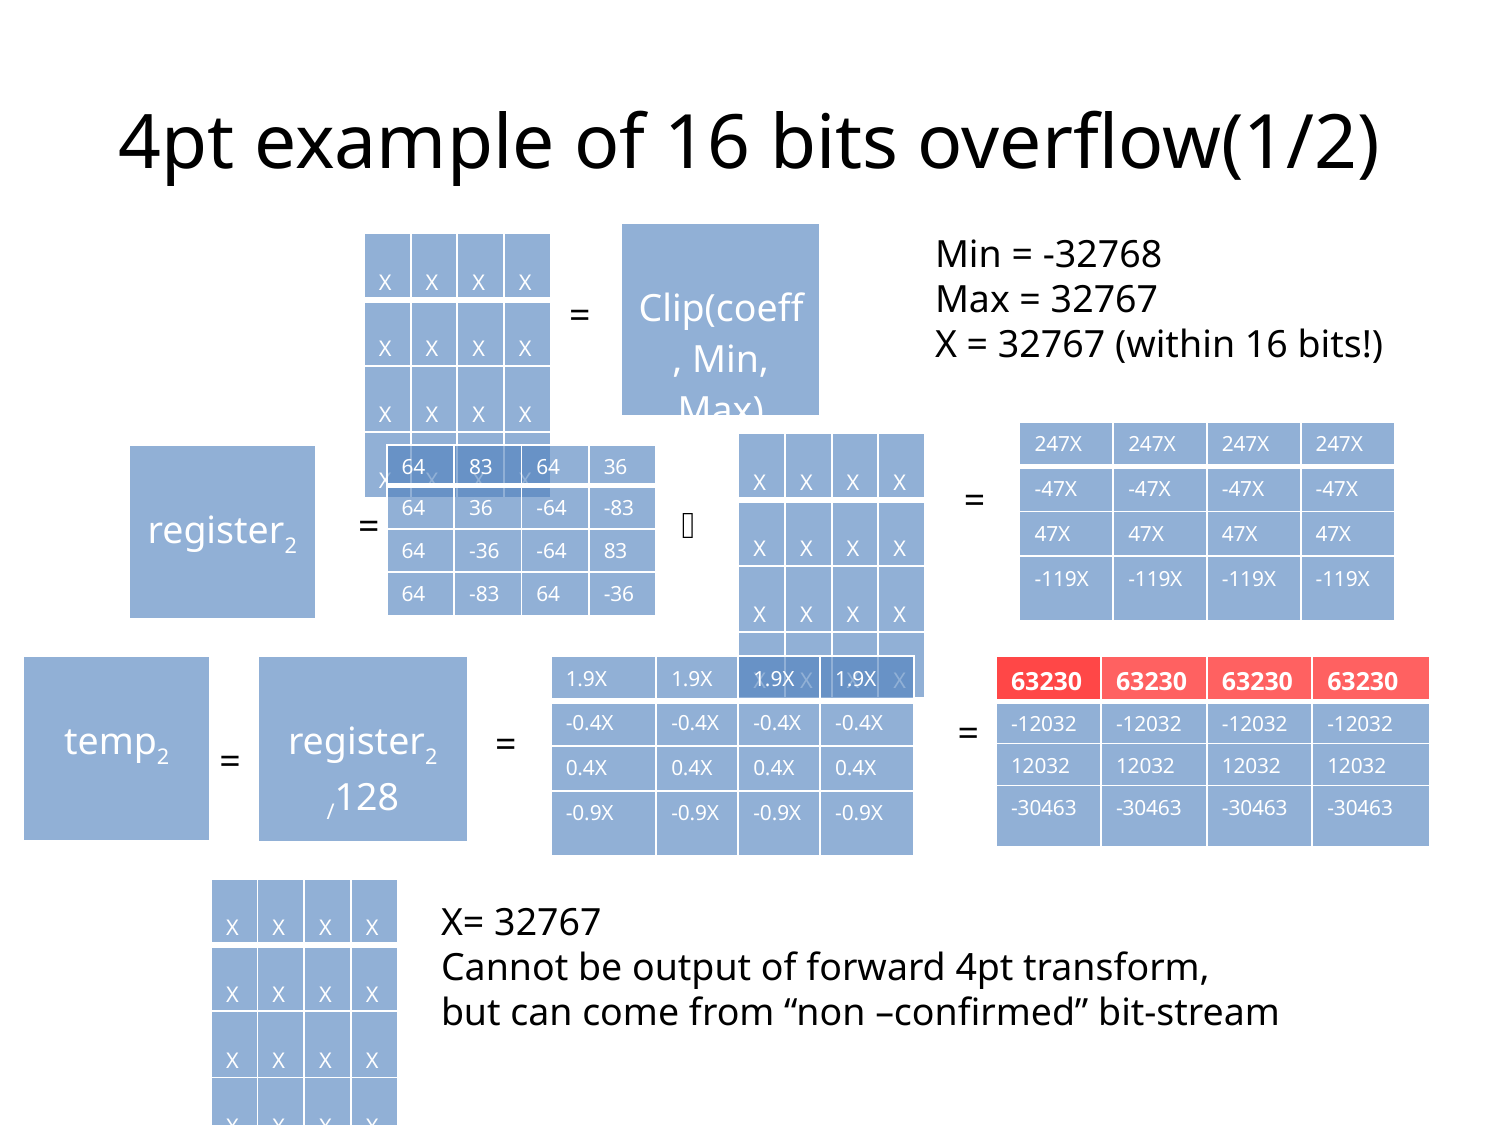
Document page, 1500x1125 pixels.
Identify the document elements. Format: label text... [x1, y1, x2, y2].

table_cell X [352, 1012, 397, 1077]
text_box  [666, 493, 715, 553]
table_cell X [305, 1012, 350, 1077]
table_cell -83 [455, 573, 521, 615]
table_cell X [786, 503, 831, 565]
table_cell -0.9X [657, 792, 737, 855]
table_header 83 [455, 446, 521, 483]
table_header X [305, 880, 350, 942]
table_cell -119X [1208, 557, 1300, 620]
table_cell 12032 [1208, 744, 1311, 785]
table_header X [365, 234, 410, 297]
table_header 64 [388, 446, 453, 483]
table_cell X [305, 1078, 350, 1125]
table_cell 64 [522, 573, 588, 615]
title 4pt example of 16 bits overflow(1/2) [75, 45, 1425, 233]
table_cell X [879, 567, 924, 631]
table_cell -119X [1302, 557, 1394, 620]
table_cell -64 [522, 488, 588, 528]
table_header 64 [522, 446, 588, 483]
text_box = [343, 495, 386, 555]
table_cell 64 [388, 573, 453, 615]
table_header X [833, 434, 877, 497]
table_header X [505, 234, 550, 297]
text_box Min = -32768 Max = 32767 X = 32767 (within 16 bits!) [920, 222, 1399, 373]
table_cell -12032 [997, 704, 1100, 743]
table_header Clip(coeff, Min, Max) [622, 224, 819, 415]
table_cell X [212, 948, 257, 1010]
text_box = [949, 468, 1003, 529]
table_header 36 [590, 446, 655, 483]
table_cell -12032 [1208, 704, 1311, 743]
table_cell X [458, 303, 503, 365]
table_cell 0.4X [821, 747, 913, 790]
table_cell 47X [1302, 512, 1394, 555]
table_cell X [879, 633, 924, 697]
text_box = [942, 701, 997, 761]
table_header X [258, 880, 303, 942]
table_header 1.9X [657, 657, 737, 698]
table_cell X [833, 503, 877, 565]
table_header 247X [1020, 423, 1112, 464]
table_cell -36 [455, 530, 521, 571]
table_cell 0.4X [552, 747, 655, 790]
table_header X [352, 880, 397, 942]
table_cell -47X [1020, 469, 1112, 511]
table_cell -47X [1208, 469, 1300, 511]
table_cell -119X [1020, 557, 1112, 620]
table_header 1.9X [739, 657, 819, 698]
table_cell X [412, 303, 456, 365]
table_header 63230 [1208, 657, 1311, 699]
table_header X [212, 880, 257, 942]
table_cell -83 [590, 488, 655, 528]
table_cell -30463 [1313, 786, 1429, 846]
table_header temp2 [24, 657, 209, 840]
table_cell 0.4X [657, 747, 737, 790]
table_cell X [739, 503, 784, 565]
table_cell X [879, 503, 924, 565]
table_cell X [305, 948, 350, 1010]
table_cell X [458, 433, 503, 444]
table_cell 64 [388, 530, 453, 571]
text_box = [554, 284, 608, 344]
table_cell 0.4X [739, 747, 819, 790]
table_cell -64 [522, 530, 588, 571]
table_cell -47X [1114, 469, 1206, 511]
table_header 247X [1302, 423, 1394, 464]
table_cell -0.4X [552, 704, 655, 745]
table_header register2 /128 [259, 657, 467, 841]
table_cell 47X [1020, 512, 1112, 555]
table_cell 12032 [1102, 744, 1206, 785]
table_cell -30463 [1102, 786, 1206, 846]
table_cell X [365, 303, 410, 365]
table_cell X [786, 633, 831, 655]
table_header 1.9X [821, 657, 913, 698]
table_cell X [739, 633, 784, 655]
table_cell X [365, 367, 410, 431]
table_cell X [258, 1012, 303, 1077]
table_cell X [365, 433, 410, 497]
table_cell 47X [1114, 512, 1206, 555]
table_cell 47X [1208, 512, 1300, 555]
table_header X [412, 234, 456, 297]
table_header 247X [1208, 423, 1300, 464]
table_cell 12032 [997, 744, 1100, 785]
table_cell X [412, 367, 456, 431]
table_cell X [505, 303, 550, 365]
table_header X [739, 434, 784, 497]
table_cell X [258, 948, 303, 1010]
table_cell -0.4X [821, 704, 913, 745]
table_cell -0.9X [739, 792, 819, 855]
text_box = [204, 729, 257, 790]
table_header X [879, 434, 924, 497]
table_cell -0.9X [821, 792, 913, 855]
table_cell X [352, 948, 397, 1010]
table_cell X [786, 567, 831, 631]
table_cell 83 [590, 530, 655, 571]
table_cell X [833, 567, 877, 631]
table_cell -0.4X [739, 704, 819, 745]
table_header X [458, 234, 503, 297]
table_cell -0.9X [552, 792, 655, 855]
table_cell X [352, 1078, 397, 1125]
table_cell -30463 [1208, 786, 1311, 846]
table_cell X [505, 367, 550, 431]
table_cell -12032 [1102, 704, 1206, 743]
table_cell X [212, 1078, 257, 1125]
table_header X [786, 434, 831, 497]
table_cell -47X [1302, 469, 1394, 511]
table_header 1.9X [552, 657, 655, 698]
table_cell -36 [590, 573, 655, 615]
table_cell -30463 [997, 786, 1100, 846]
table_cell X [833, 633, 877, 655]
table_cell 12032 [1313, 744, 1429, 785]
table_cell 64 [388, 488, 453, 528]
table_header 247X [1114, 423, 1206, 464]
table_header 63230 [1102, 657, 1206, 699]
table_cell -12032 [1313, 704, 1429, 743]
table_header register2 [130, 446, 315, 618]
table_cell X [212, 1012, 257, 1077]
table_cell X [412, 433, 456, 444]
table_cell -0.4X [657, 704, 737, 745]
table_cell 36 [455, 488, 521, 528]
table_cell X [458, 367, 503, 431]
table_cell X [258, 1078, 303, 1125]
text_box = [480, 712, 534, 773]
table_cell X [505, 433, 550, 444]
table_header 63230 [1313, 657, 1429, 699]
table_header 63230 [997, 657, 1100, 699]
table_cell -119X [1114, 557, 1206, 620]
text_box X= 32767 Cannot be output of forward 4pt transform, but can come from “non –confirmed” bit-stream [426, 890, 1296, 1041]
table_cell X [739, 567, 784, 631]
